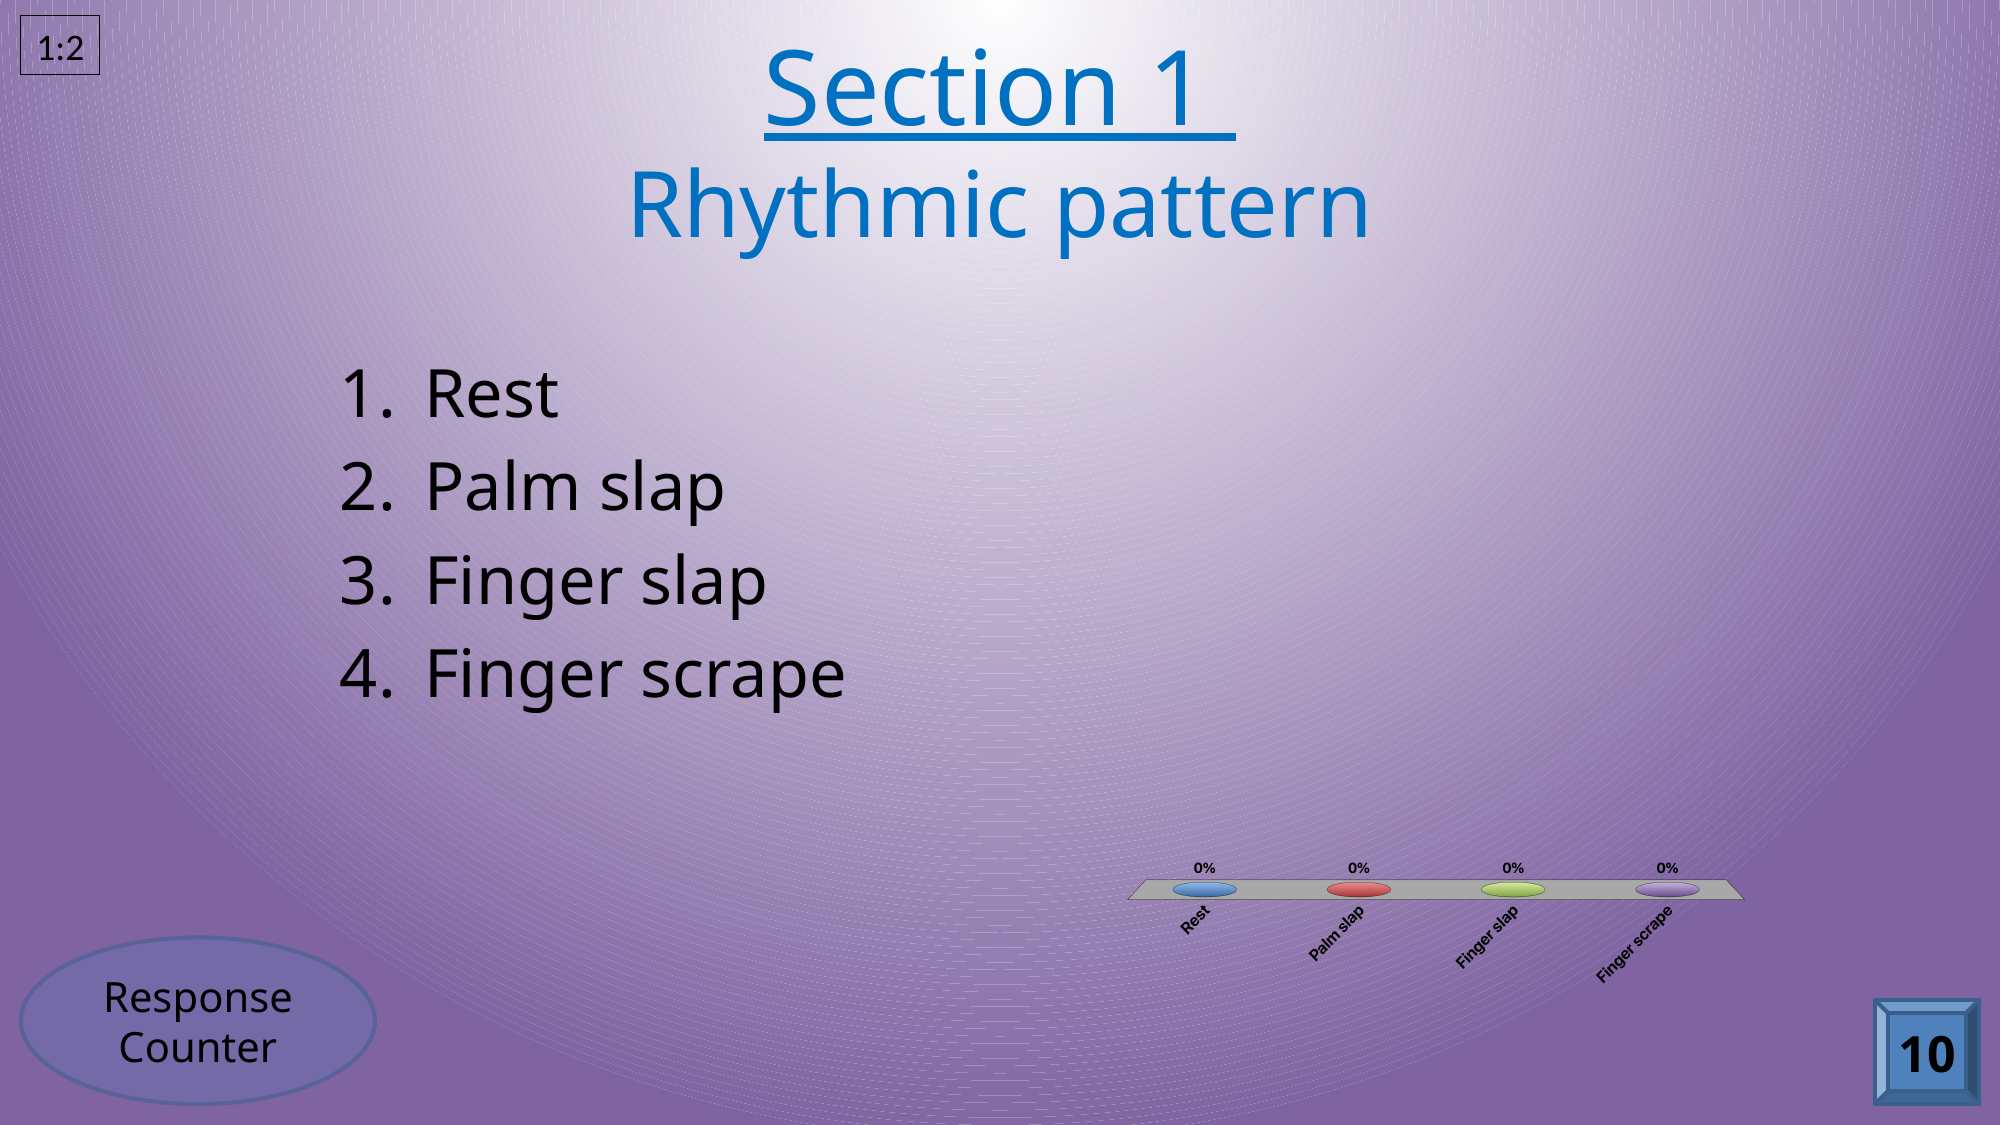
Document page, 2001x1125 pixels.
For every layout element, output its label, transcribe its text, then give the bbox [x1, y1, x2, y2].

picture [1126, 244, 1764, 988]
text_box 1:2 [20, 15, 100, 75]
title Section 1 Rhythmic pattern [99, 45, 1900, 233]
text_box Response Counter [18, 935, 378, 1107]
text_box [1874, 999, 1980, 1105]
list Rest Palm slap Finger slap Finger scrape [324, 343, 1000, 788]
